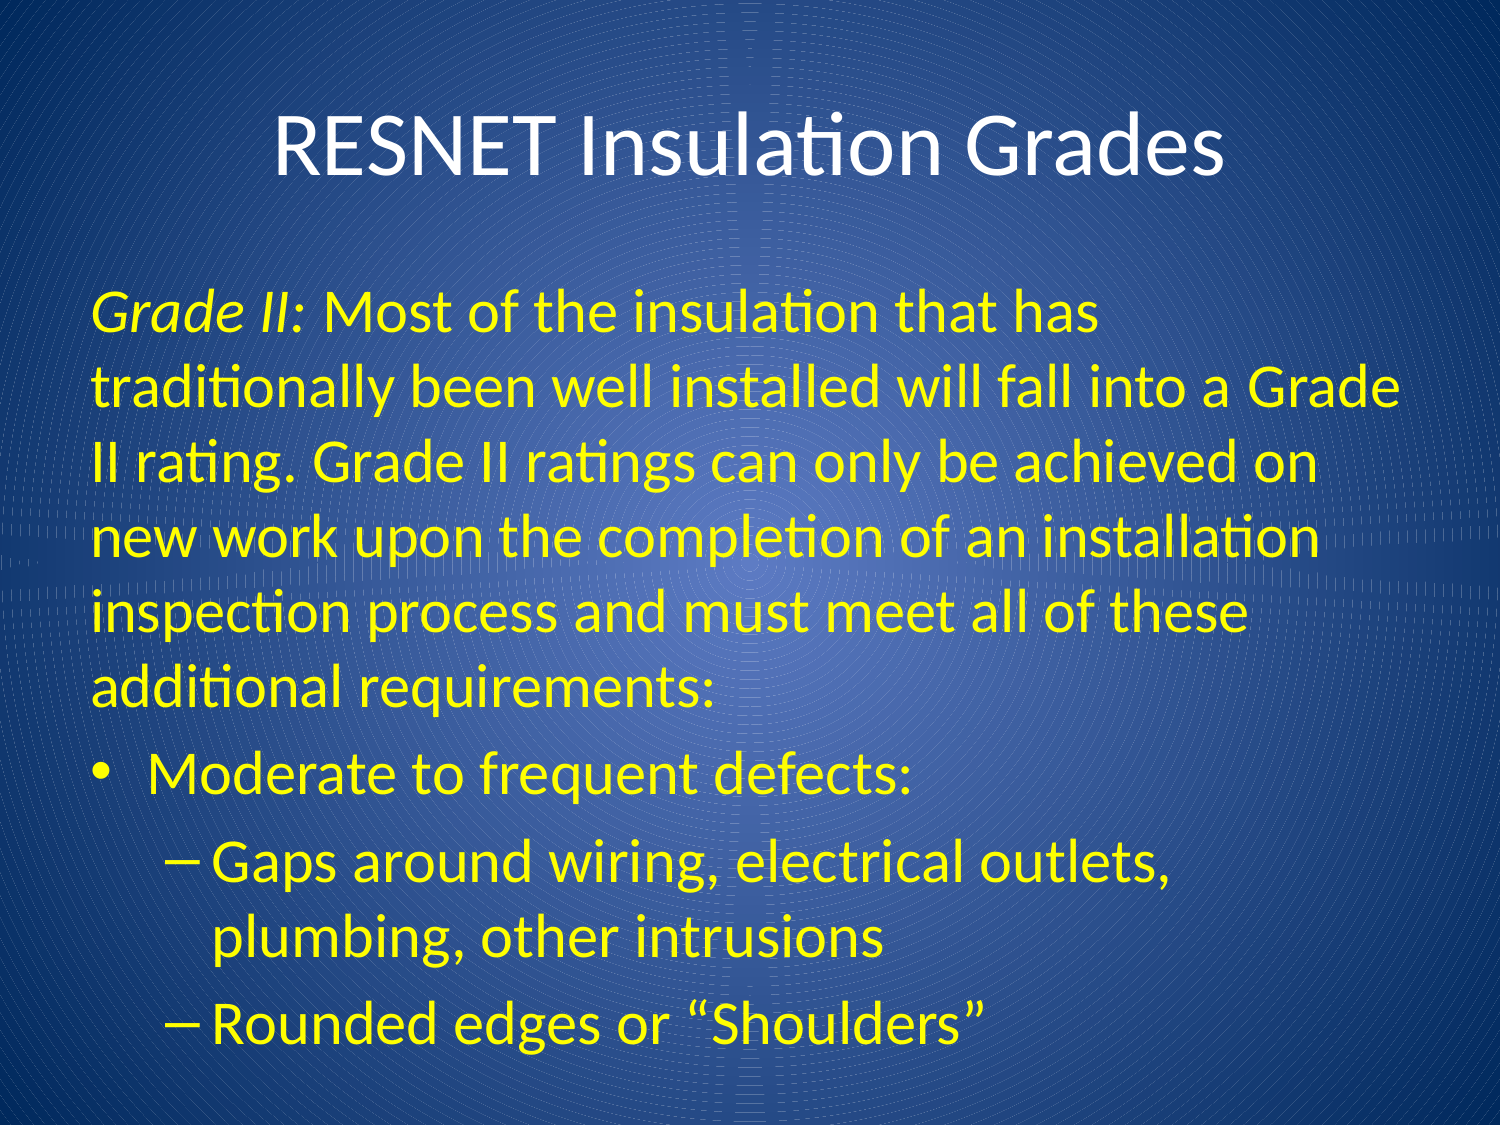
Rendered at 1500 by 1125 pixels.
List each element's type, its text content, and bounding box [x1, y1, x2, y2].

title RESNET Insulation Grades [75, 45, 1425, 233]
list Grade II: Most of the insulation that has traditionally been well installed will fall into a Grade II rating. Grade II ratings can only be achieved on new work upon the completion of an installation inspection process and must meet all of these additional requirements: Moderate to frequent defects: Gaps around wiring, electrical outlets, plumbing, other intrusions Rounded edges or “Shoulders” [75, 262, 1425, 1005]
